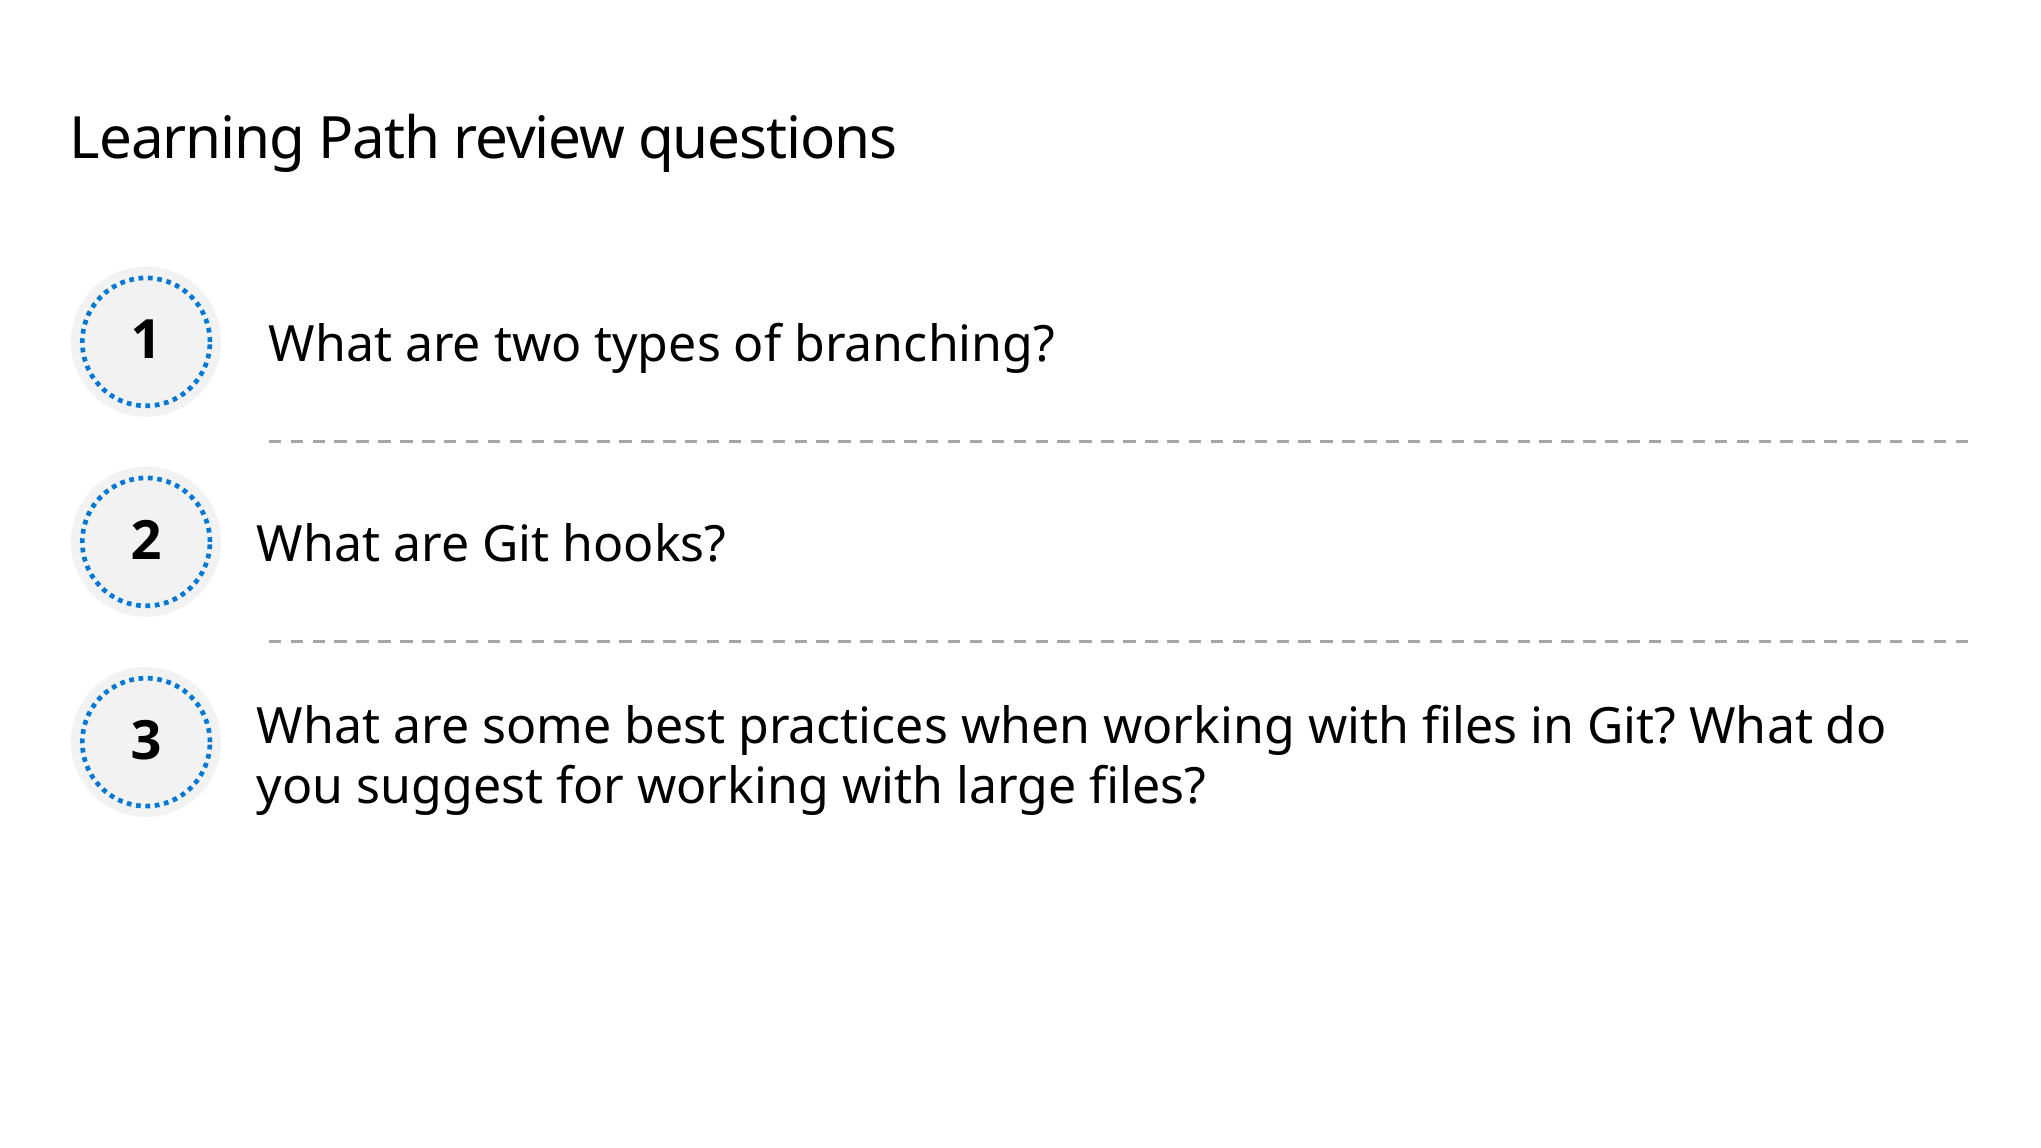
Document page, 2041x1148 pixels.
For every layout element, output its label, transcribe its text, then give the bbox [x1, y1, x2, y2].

text_box What are Git hooks? [256, 488, 1959, 595]
picture [70, 466, 222, 617]
title Learning Path review questions [70, 103, 1969, 172]
text_box What are some best practices when working with files in Git? What do you suggest for working with large files? [256, 700, 1959, 806]
text_box What are two types of branching? [268, 288, 1971, 395]
picture [70, 666, 222, 817]
picture [70, 266, 222, 417]
